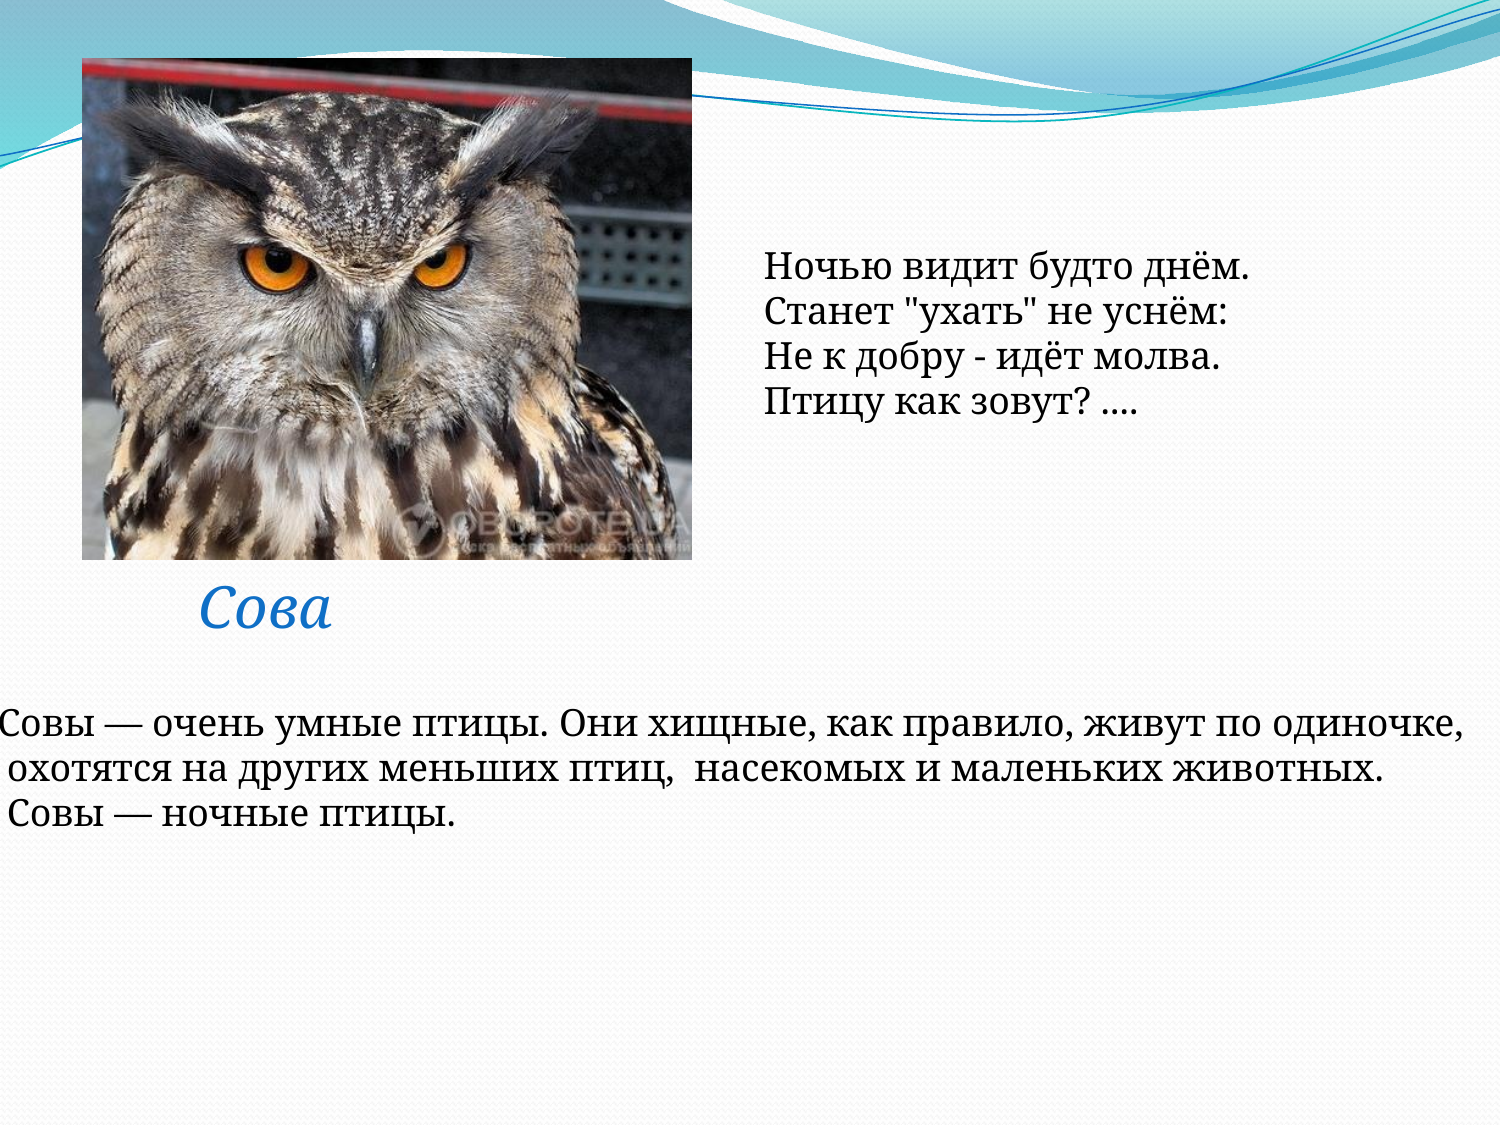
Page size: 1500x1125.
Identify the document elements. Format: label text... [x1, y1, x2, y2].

picture [81, 58, 692, 560]
text_box Совы — очень умные птицы. Они хищные, как правило, живут по одиночке, охотятся на других меньших птиц, насекомых и маленьких животных. Совы — ночные птицы. [0, 691, 1480, 887]
text_box Сова [183, 572, 347, 648]
text_box Ночью видит будто днём. Станет "ухать" не уснём: Не к добру - идёт молва. Птицу как зовут? .... [748, 234, 1266, 430]
